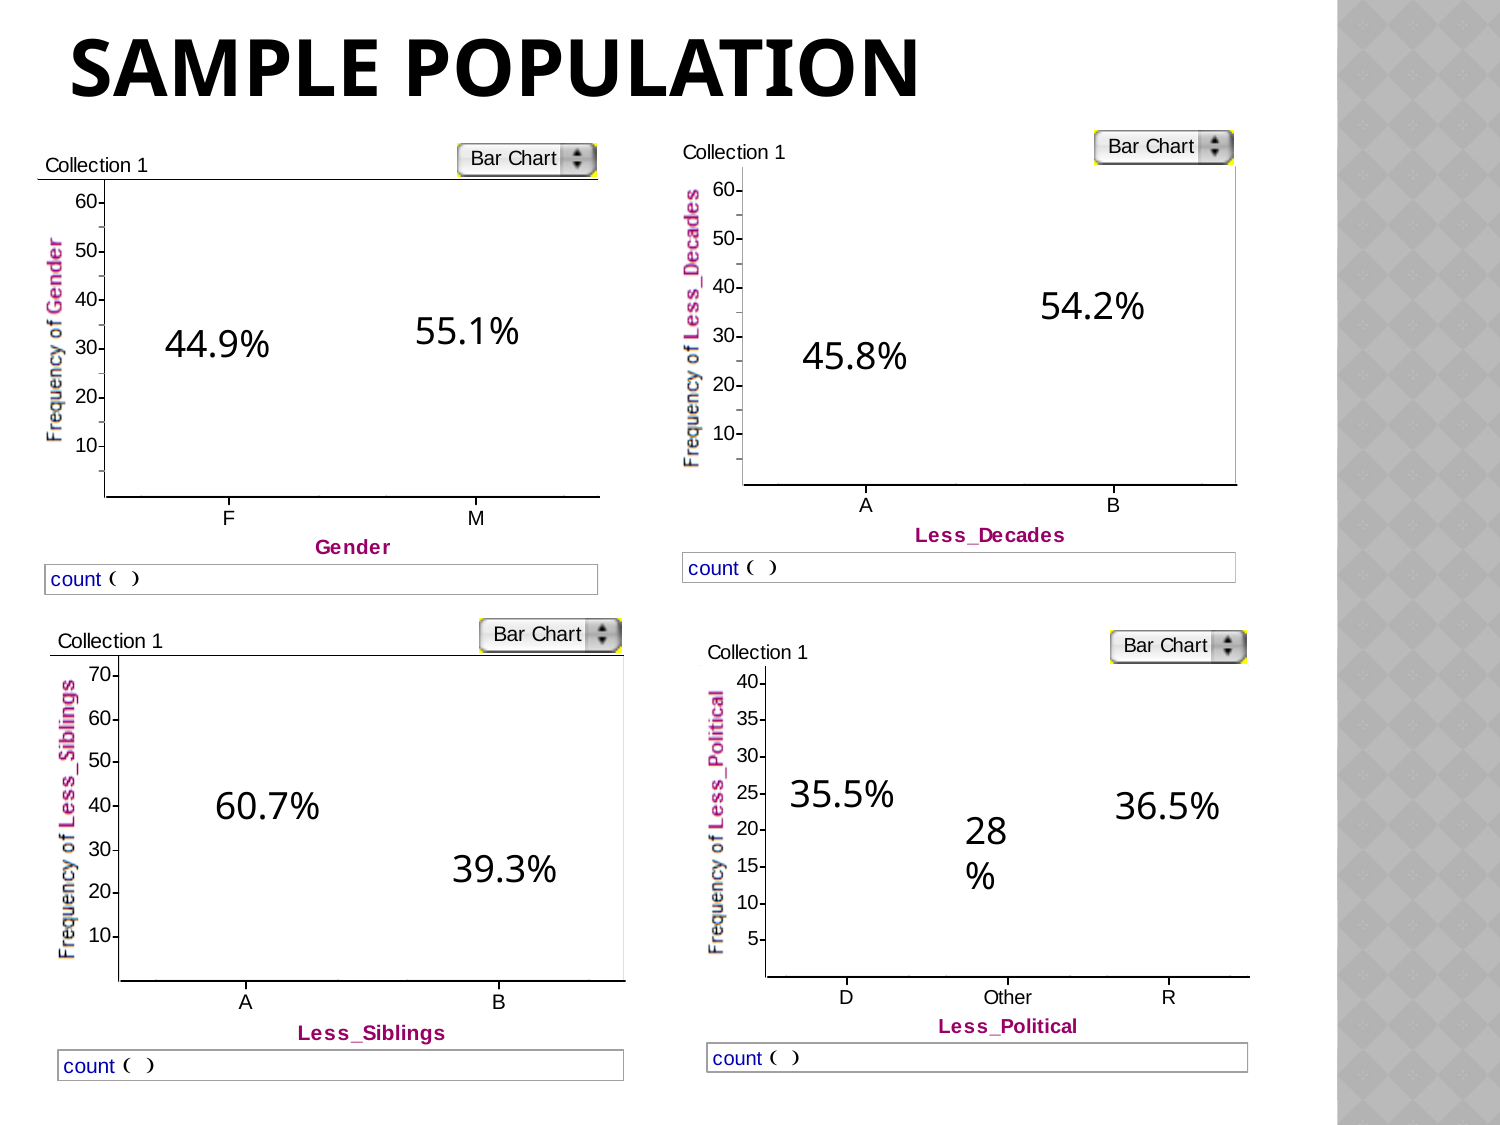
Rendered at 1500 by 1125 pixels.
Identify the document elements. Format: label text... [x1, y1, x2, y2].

picture [49, 612, 627, 1084]
picture [674, 124, 1238, 585]
title Sample Population [62, 0, 1250, 113]
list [37, 136, 601, 597]
picture [699, 624, 1251, 1075]
